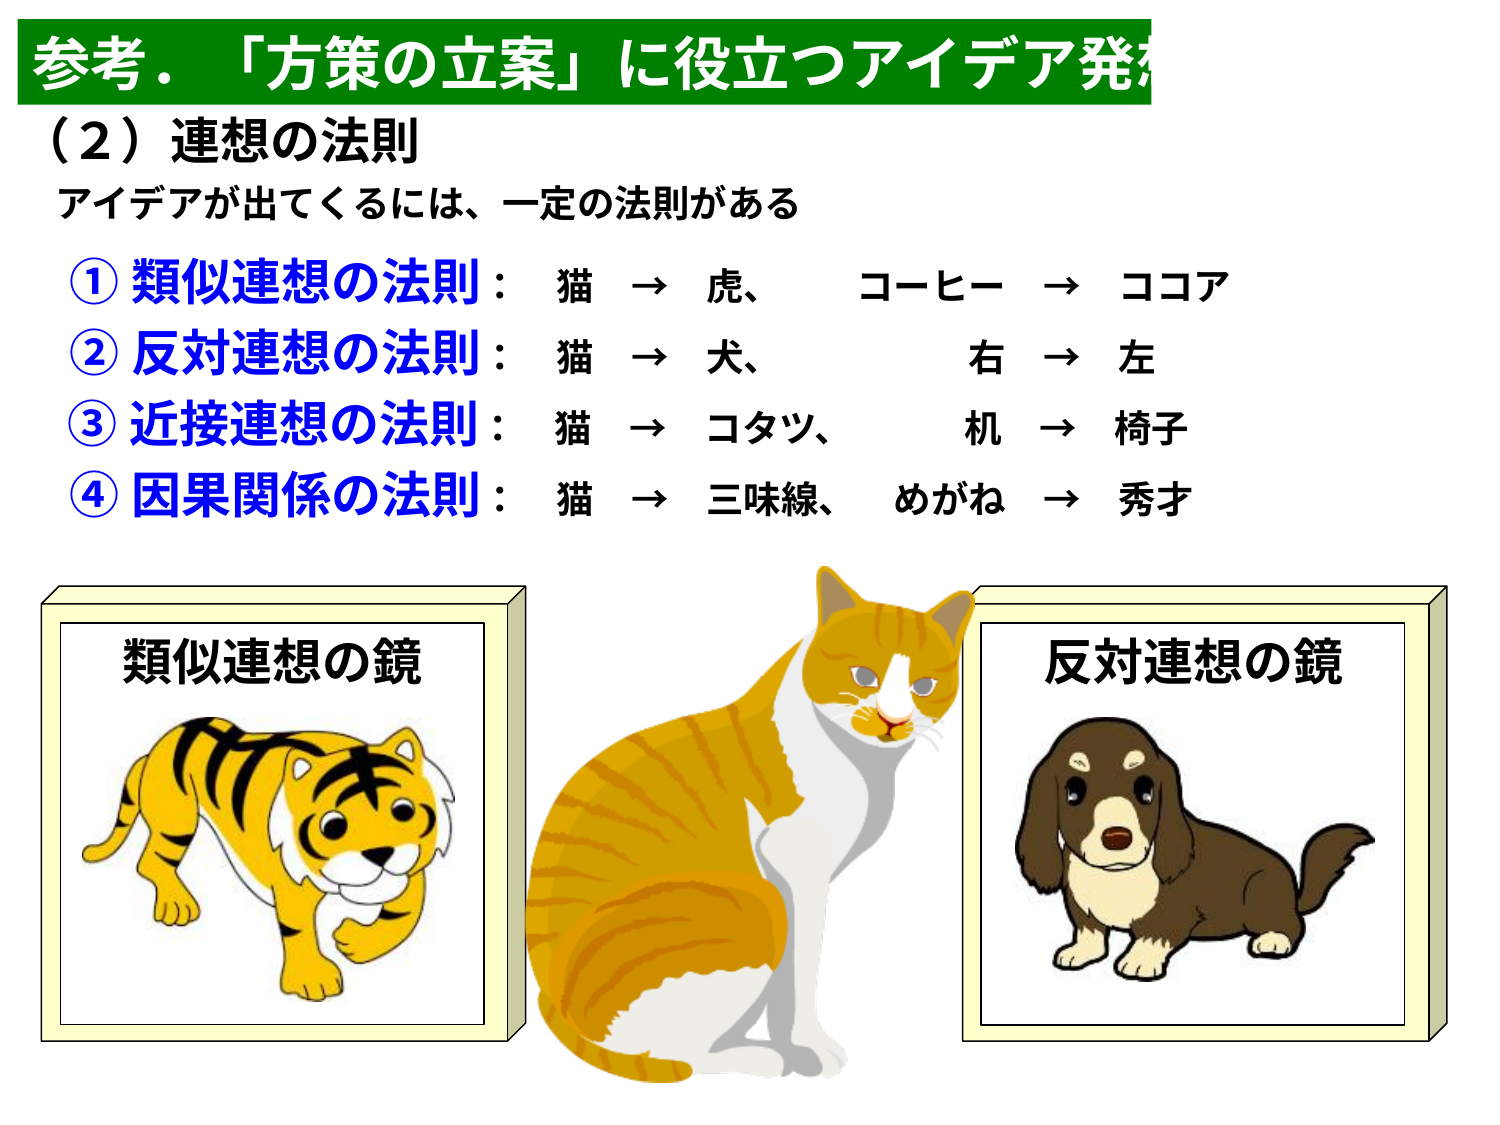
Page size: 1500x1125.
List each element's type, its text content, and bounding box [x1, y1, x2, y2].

text_box アイデアが出てくるには、一定の法則がある [41, 172, 1329, 233]
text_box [980, 585, 1448, 1042]
picture [525, 566, 975, 1083]
text_box ①類似連想の法則： 猫 → 虎、 コーヒー → ココア [54, 243, 1342, 319]
text_box ②反対連想の法則： 猫 → 犬、 右 → 左 [54, 319, 1342, 389]
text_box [41, 585, 520, 1042]
text_box ③近接連想の法則： 猫 → コタツ、 机 → 椅子 [53, 385, 1341, 461]
text_box ④因果関係の法則： 猫 → 三味線、 めがね → 秀才 [54, 456, 1342, 531]
text_box （２）連想の法則 [5, 101, 686, 177]
text_box 参考．「方策の立案」に役立つアイデア発想法 [17, 19, 1152, 105]
